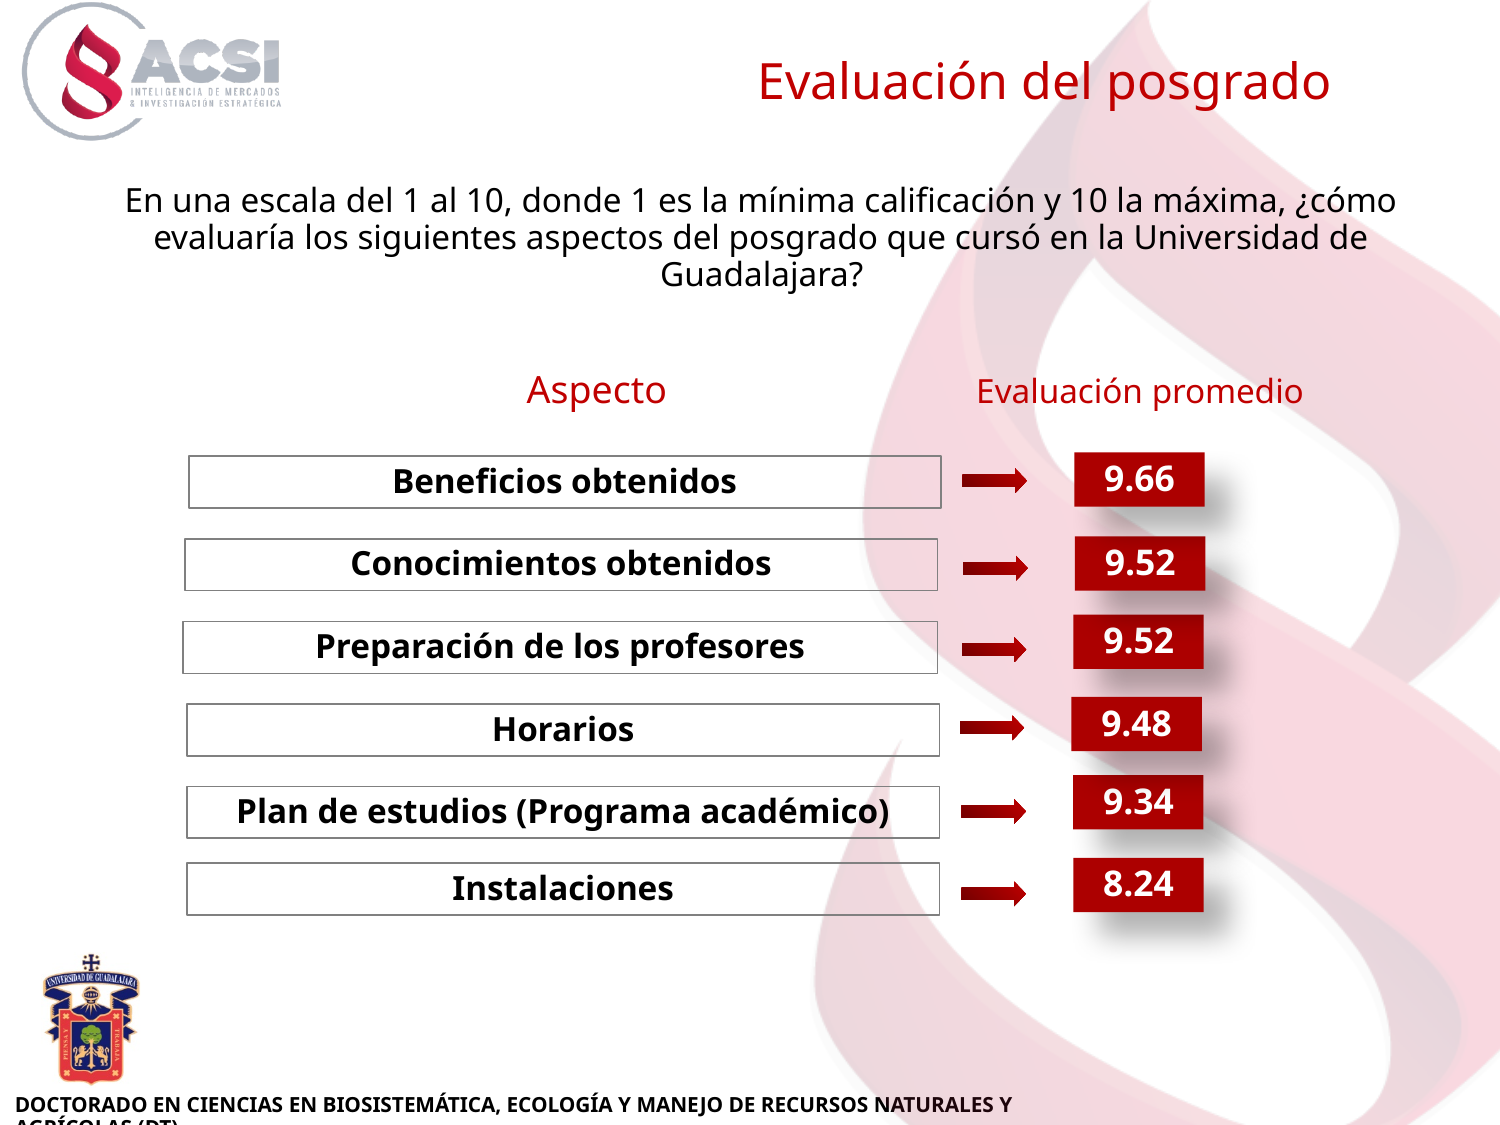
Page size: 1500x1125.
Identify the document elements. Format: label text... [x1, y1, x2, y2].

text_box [182, 362, 1407, 916]
picture [41, 952, 141, 1088]
text_box En una escala del 1 al 10, donde 1 es la mínima calificación y 10 la máxima, ¿cómo evaluaría los siguientes aspectos del posgrado que cursó en la Universidad de Guadalajara? [64, 174, 1459, 301]
picture [10, 0, 292, 159]
text_box Evaluación del posgrado [589, 42, 1500, 118]
